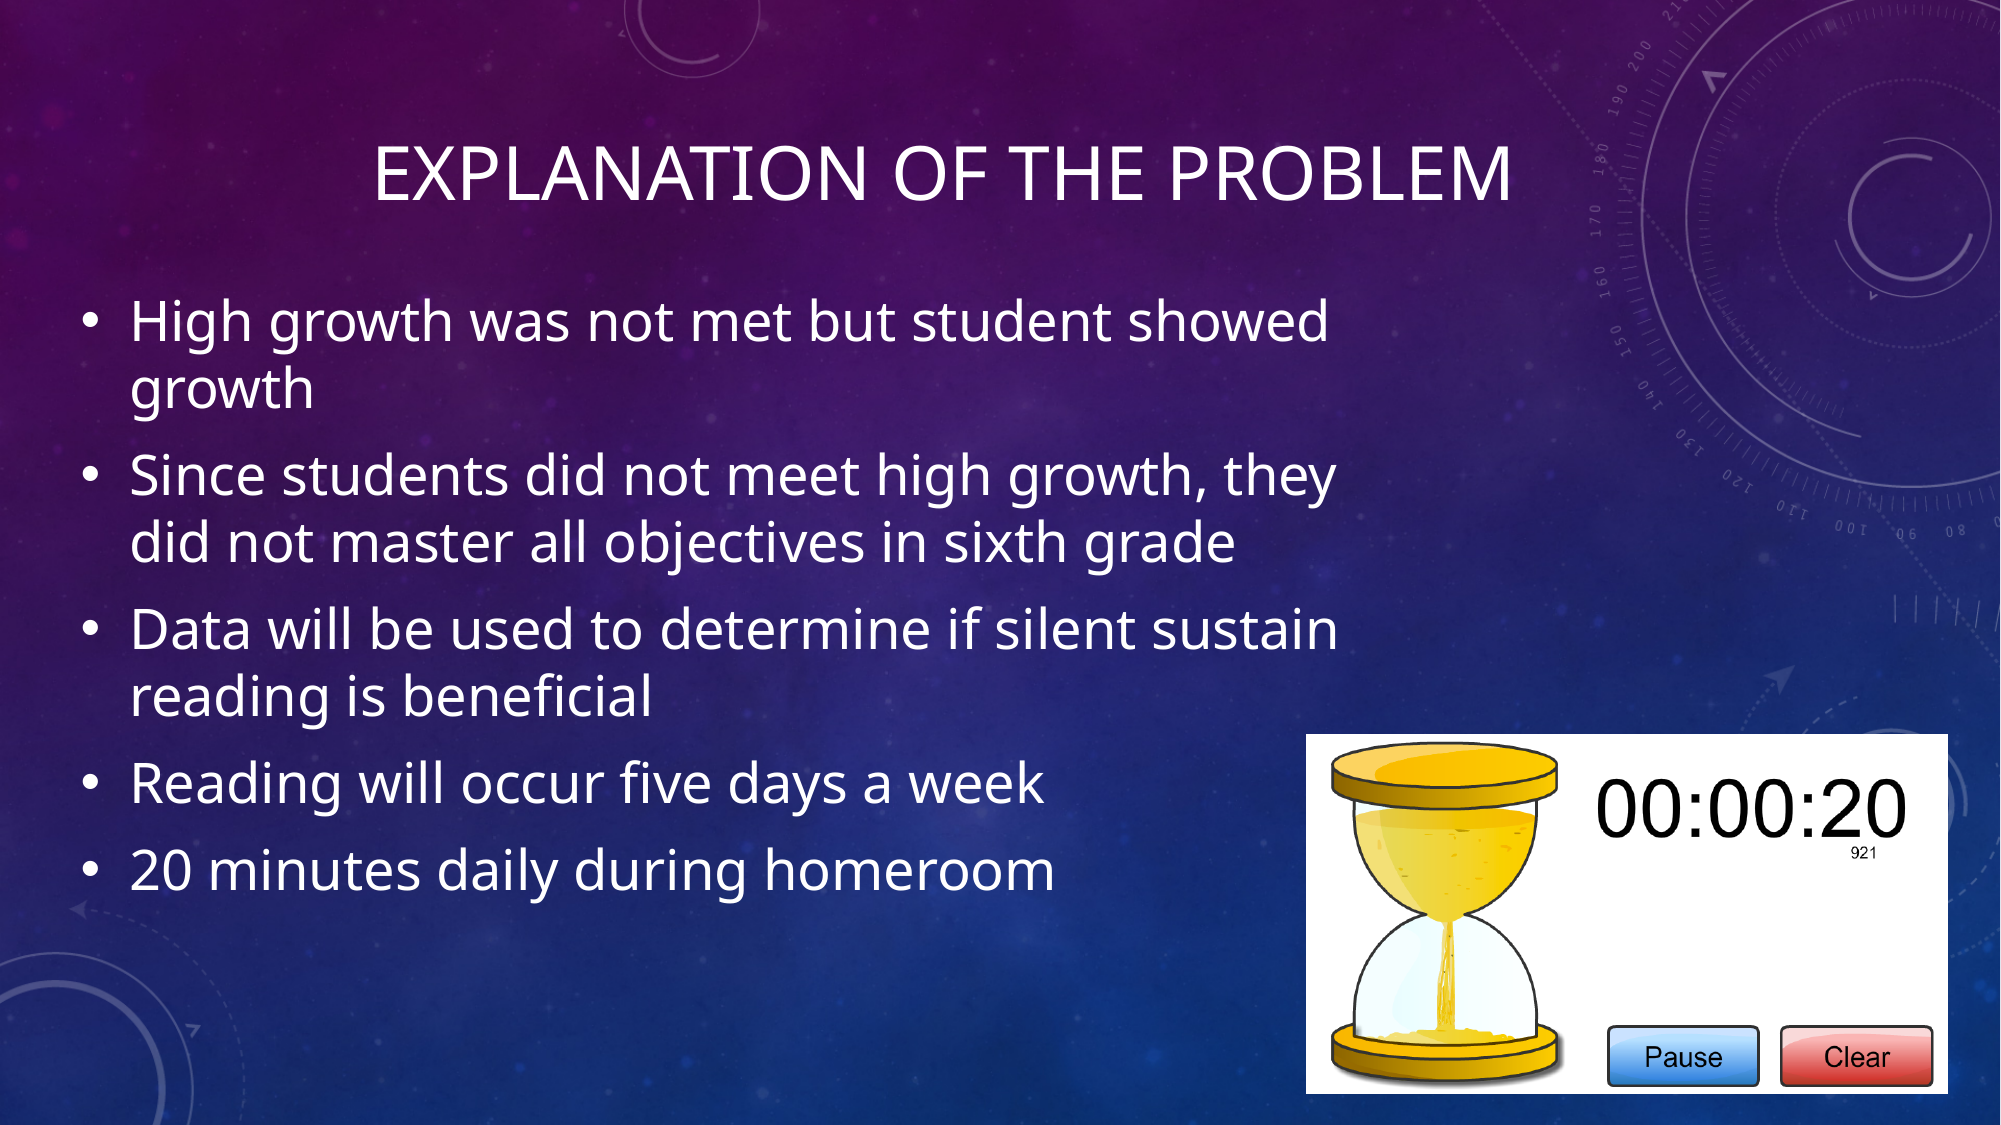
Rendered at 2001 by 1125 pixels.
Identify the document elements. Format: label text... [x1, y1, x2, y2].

picture [0, 0, 2001, 1125]
list High growth was not met but student showed growth Since students did not meet high growth, they did not master all objectives in sixth grade Data will be used to determine if silent sustain reading is beneficial Reading will occur five days a week 20 minutes daily during homeroom [65, 278, 1375, 950]
title EXPLANATION OF THE PROBLEM [112, 99, 1775, 241]
